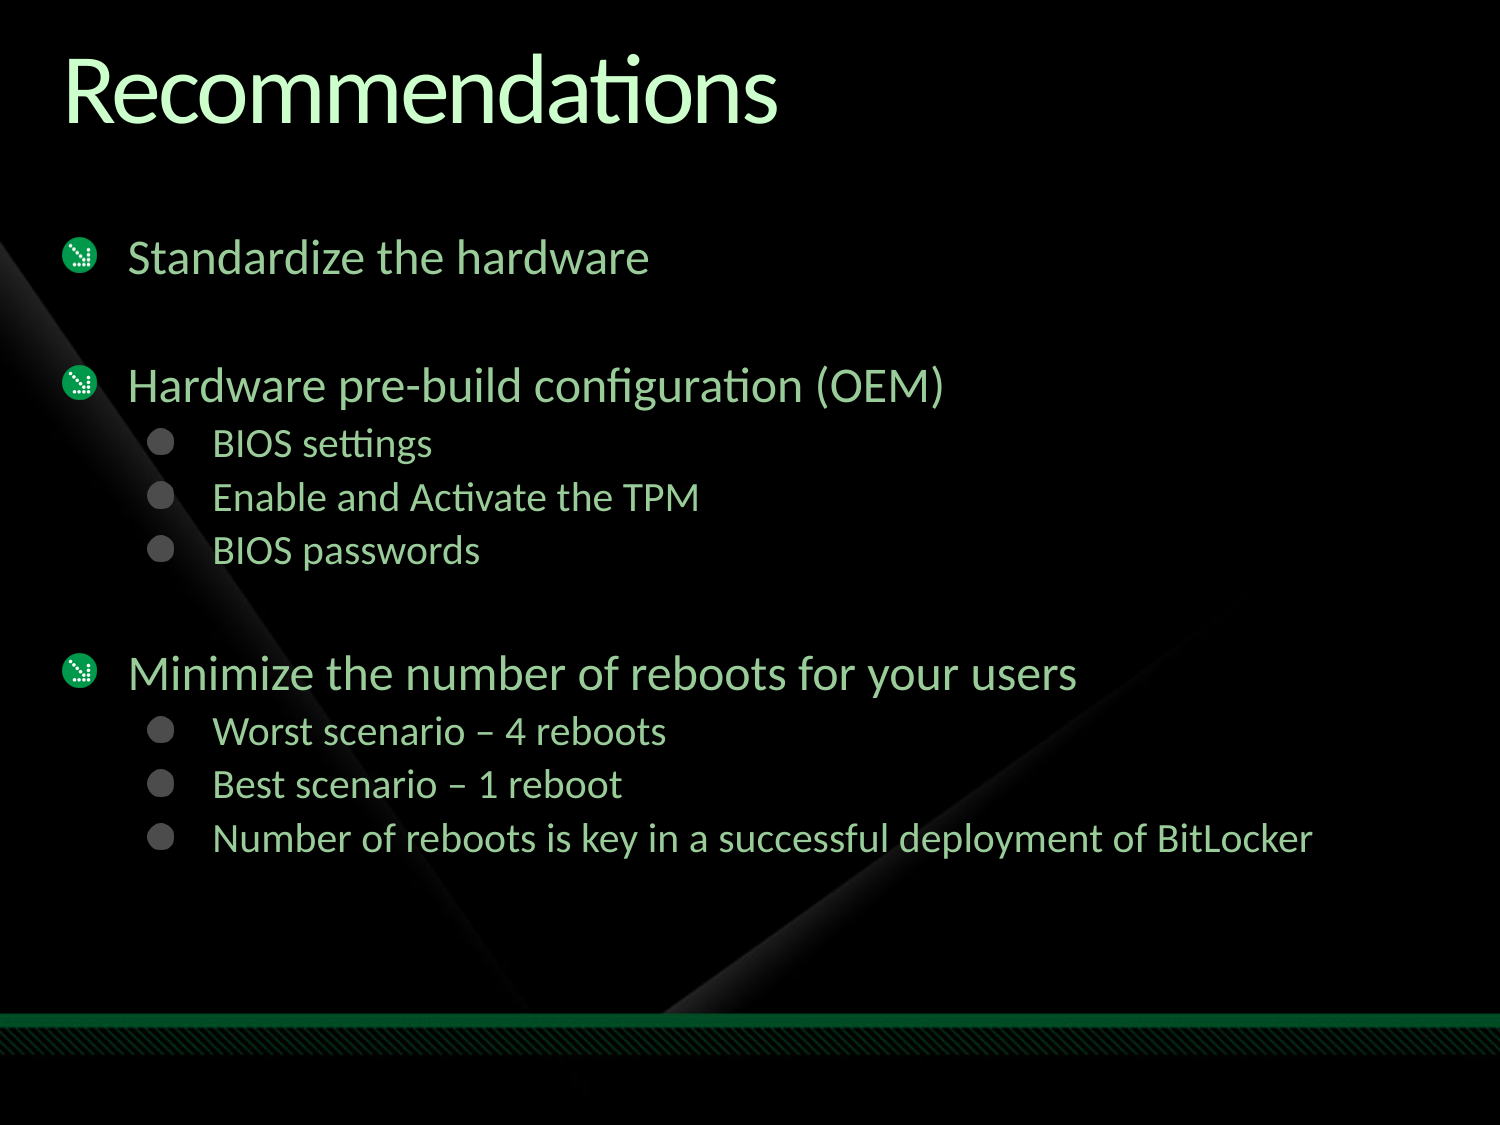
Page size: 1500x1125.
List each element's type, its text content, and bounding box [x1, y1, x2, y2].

title Recommendations [62, 37, 1438, 147]
list Standardize the hardware Hardware pre-build configuration (OEM) BIOS settings Enable and Activate the TPM BIOS passwords Minimize the number of reboots for your users Worst scenario – 4 reboots Best scenario – 1 reboot Number of reboots is key in a successful deployment of BitLocker [62, 231, 1438, 595]
picture [0, 0, 1500, 1125]
